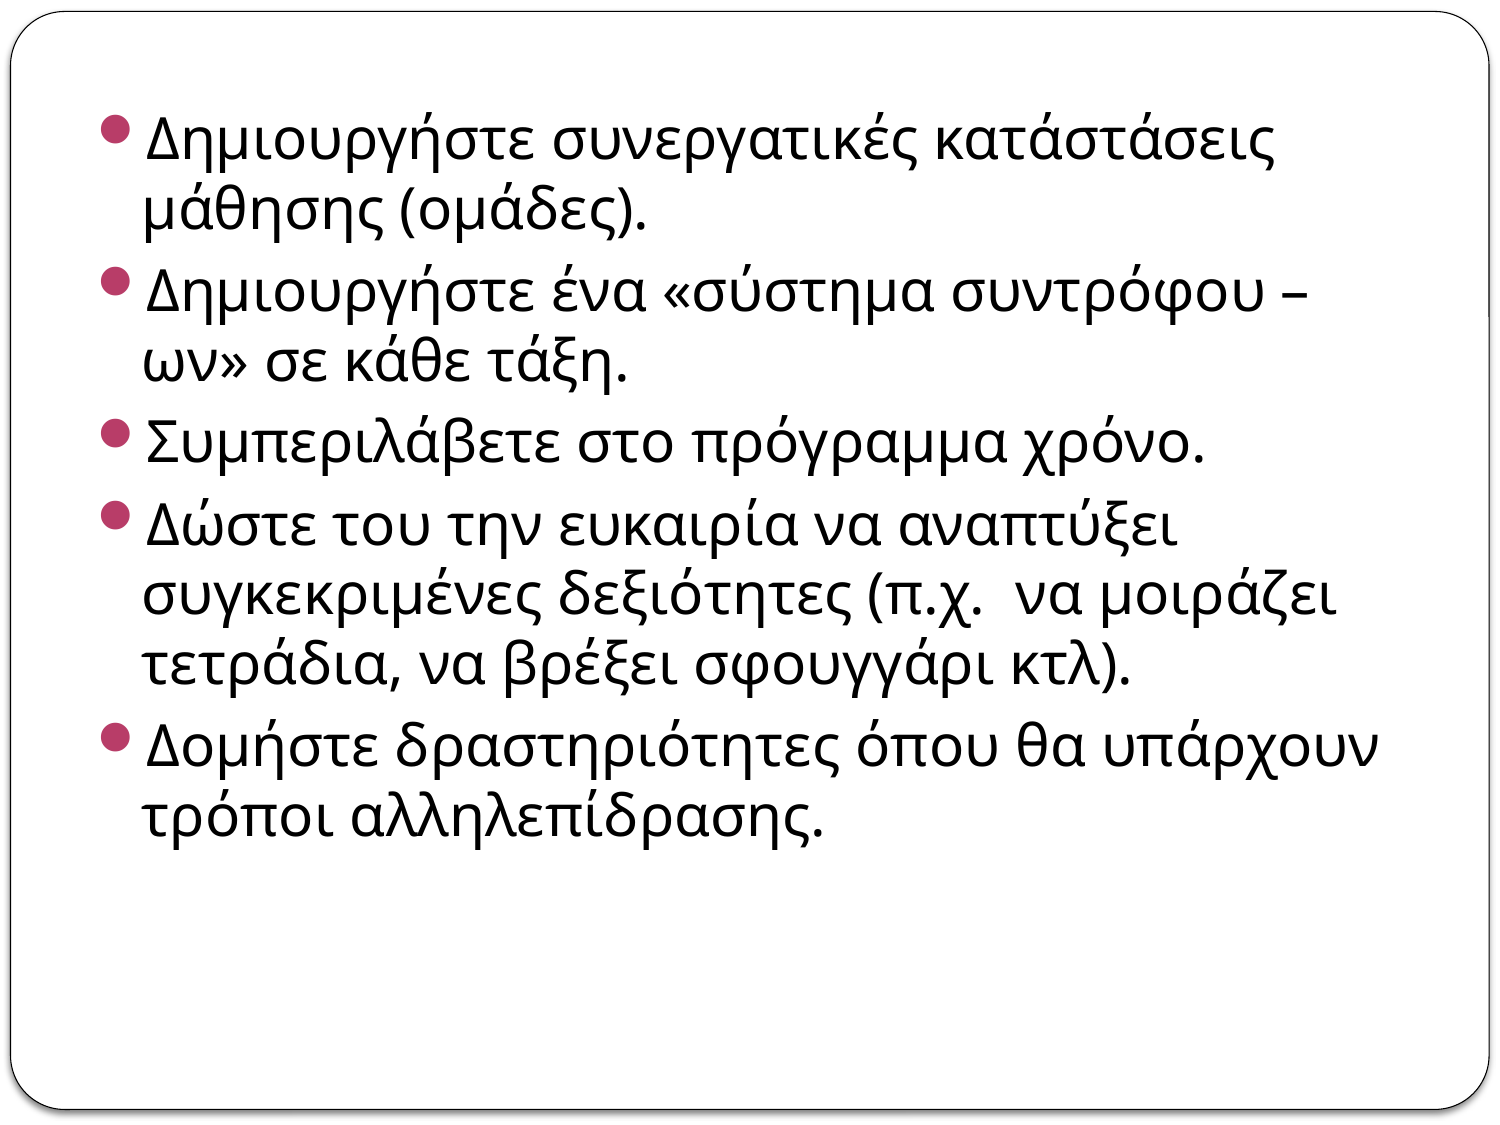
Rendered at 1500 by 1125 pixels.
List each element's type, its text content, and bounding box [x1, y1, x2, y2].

list Δημιουργήστε συνεργατικές κατάστάσεις μάθησης (ομάδες). Δημιουργήστε ένα «σύστημα συντρόφου – ων» σε κάθε τάξη. Συμπεριλάβετε στο πρόγραμμα χρόνο. Δώστε του την ευκαιρία να αναπτύξει συγκεκριμένες δεξιότητες (π.χ. να μοιράζει τετράδια, να βρέξει σφουγγάρι κτλ). Δομήστε δραστηριότητες όπου θα υπάρχουν τρόποι αλληλεπίδρασης. [82, 93, 1425, 1008]
